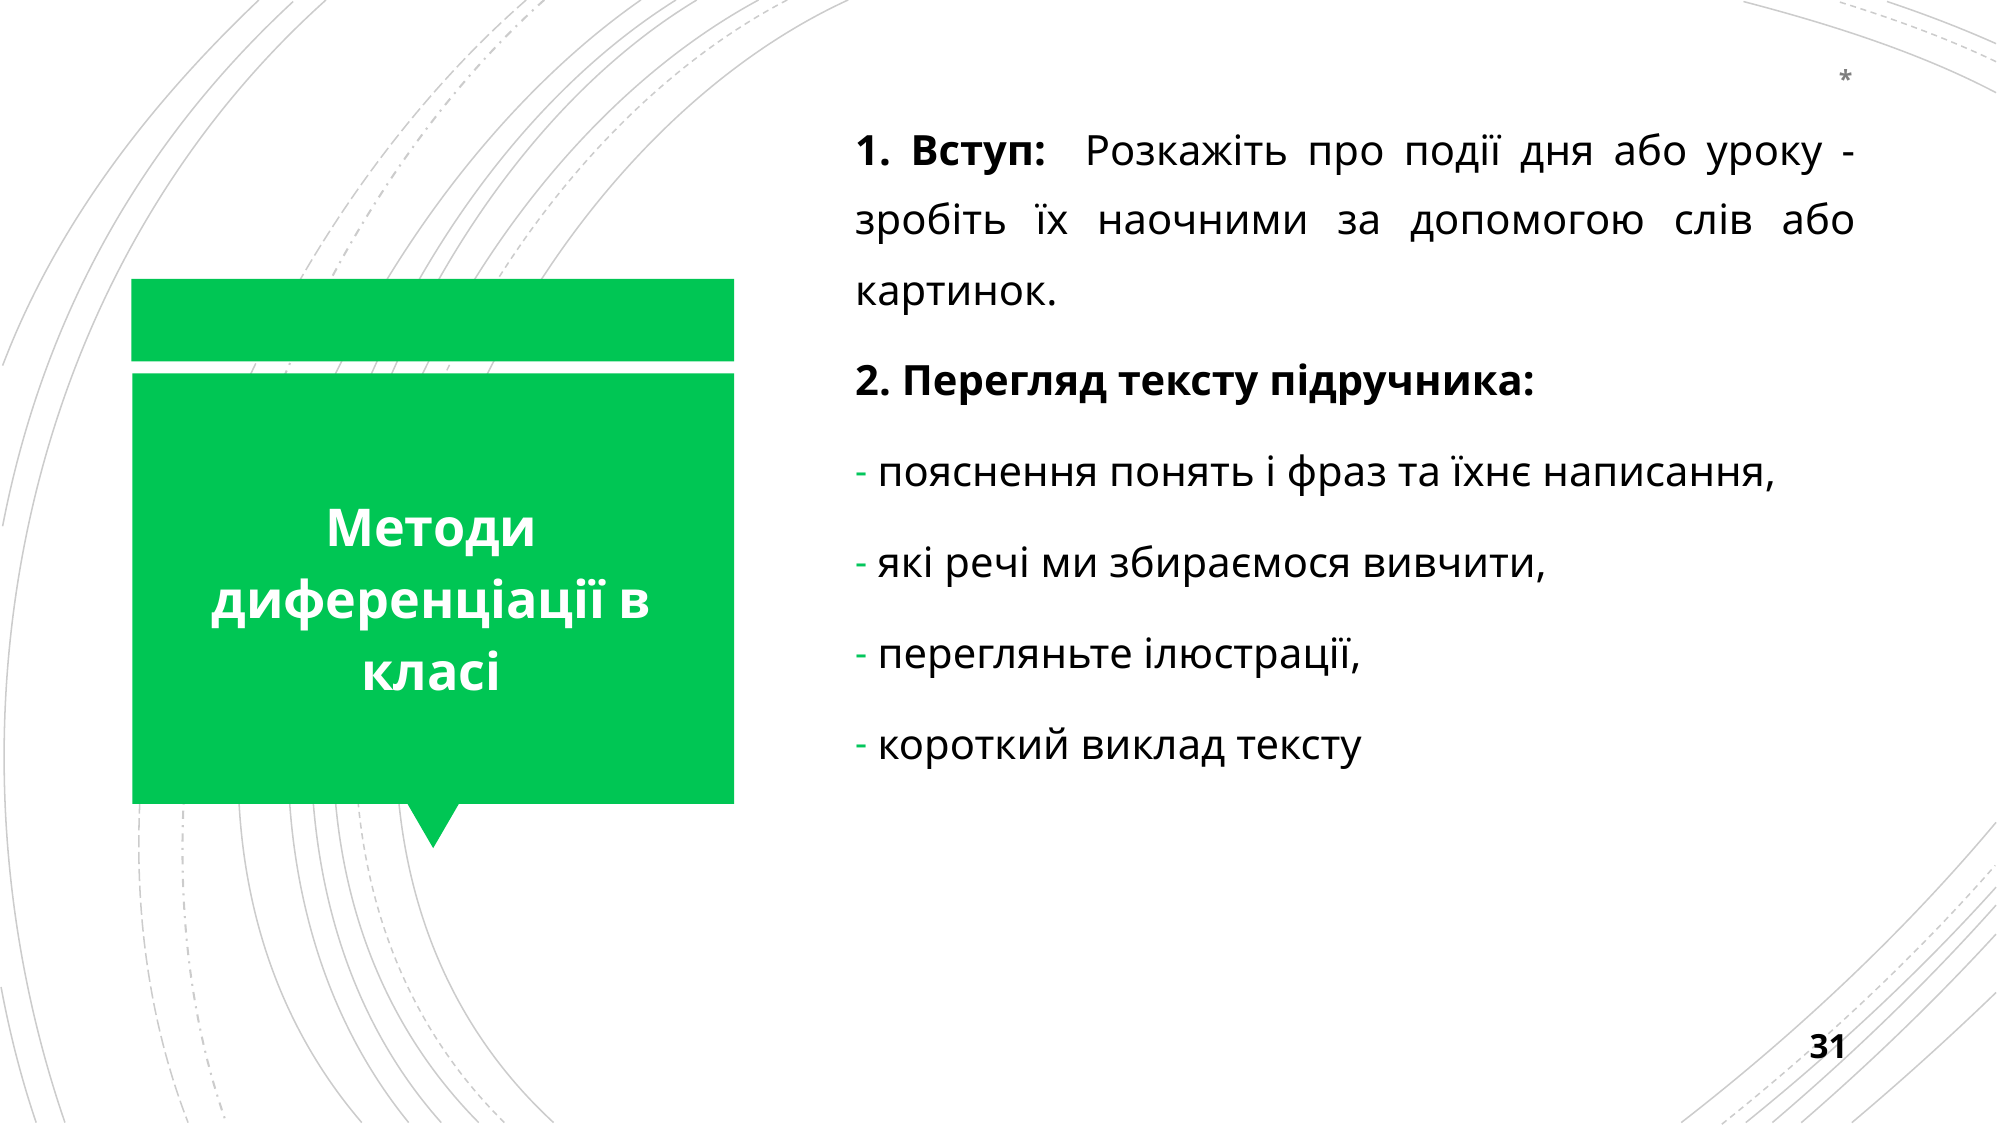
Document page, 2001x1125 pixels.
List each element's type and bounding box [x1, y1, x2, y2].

text_box [0, 0, 1997, 1125]
text_box [131, 278, 735, 849]
